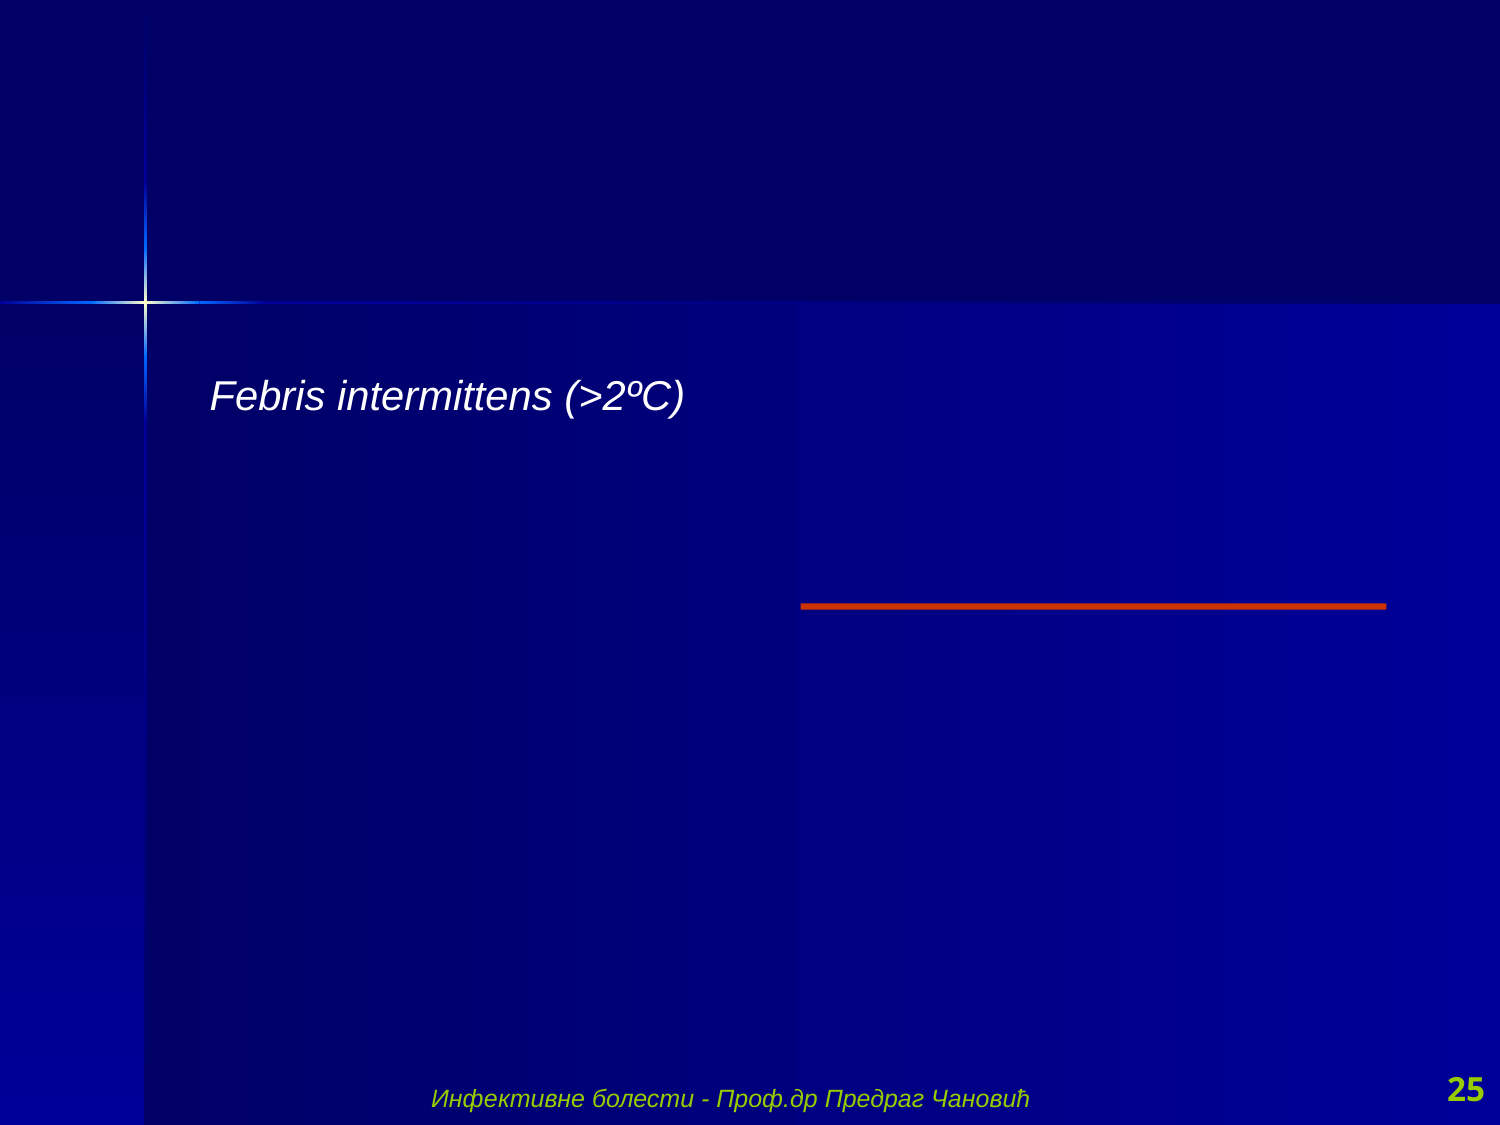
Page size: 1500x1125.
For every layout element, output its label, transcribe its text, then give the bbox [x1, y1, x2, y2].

text_box Febris intermittens (>2ºC) [194, 361, 713, 426]
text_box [737, 341, 1419, 675]
slide_number 25 [1354, 1059, 1500, 1125]
footer Инфективне болести - Проф.др Предраг Чановић [412, 1074, 1051, 1125]
